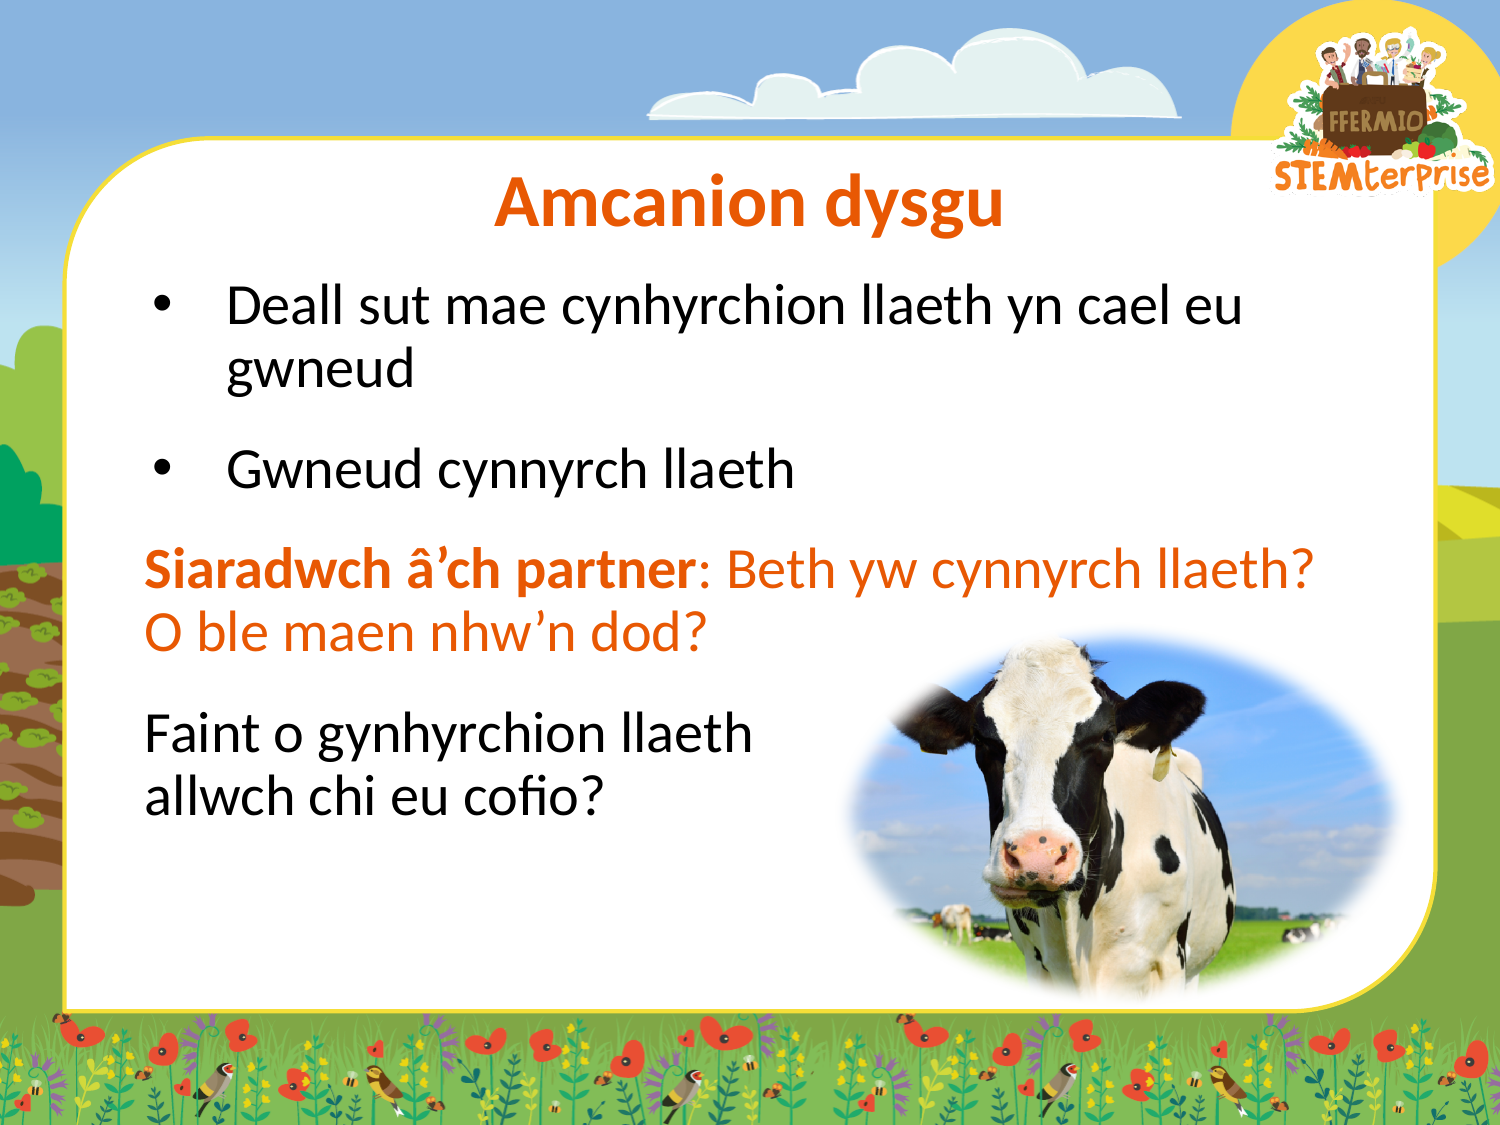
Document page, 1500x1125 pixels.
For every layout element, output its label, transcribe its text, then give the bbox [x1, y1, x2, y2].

title Amcanion dysgu [218, 137, 1282, 256]
list Deall sut mae cynhyrchion llaeth yn cael eu gwneud Gwneud cynnyrch llaeth Siaradwch â’ch partner: Beth yw cynnyrch llaeth? O ble maen nhw’n dod? Faint o gynhyrchion llaeth allwch chi eu cofio? [129, 267, 1371, 988]
picture [0, 0, 1500, 1125]
